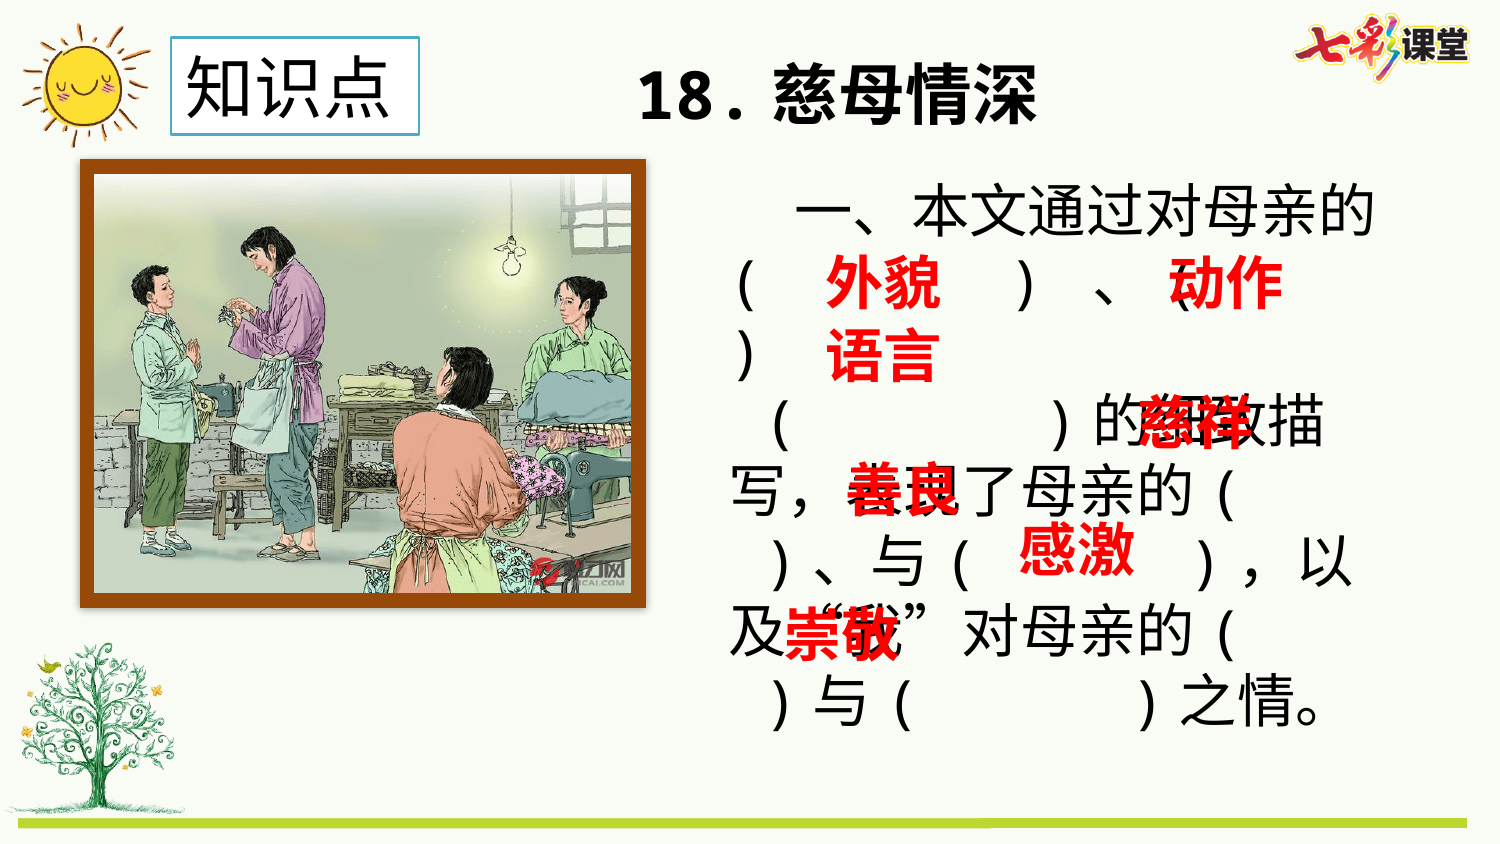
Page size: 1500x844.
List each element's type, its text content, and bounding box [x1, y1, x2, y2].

text_box 语言 [810, 311, 957, 397]
text_box 感激 [1004, 505, 1151, 591]
text_box 动作 [1152, 239, 1299, 324]
picture [93, 173, 632, 594]
text_box 慈祥 [1122, 379, 1269, 464]
text_box 崇敬 [768, 591, 916, 676]
picture [0, 608, 1467, 844]
text_box 善良 [831, 445, 978, 531]
text_box 外貌 [810, 239, 957, 311]
picture [0, 0, 173, 172]
text_box 18.慈母情深 [621, 45, 1093, 140]
picture [1291, 9, 1472, 87]
text_box 知识点 [170, 36, 420, 136]
text_box 一、本文通过对母亲的( ) 、( ) ( )的细致描写，表现了母亲的( )、与( )，以及“我”对母亲的( )与( )之情。 [713, 166, 1425, 742]
